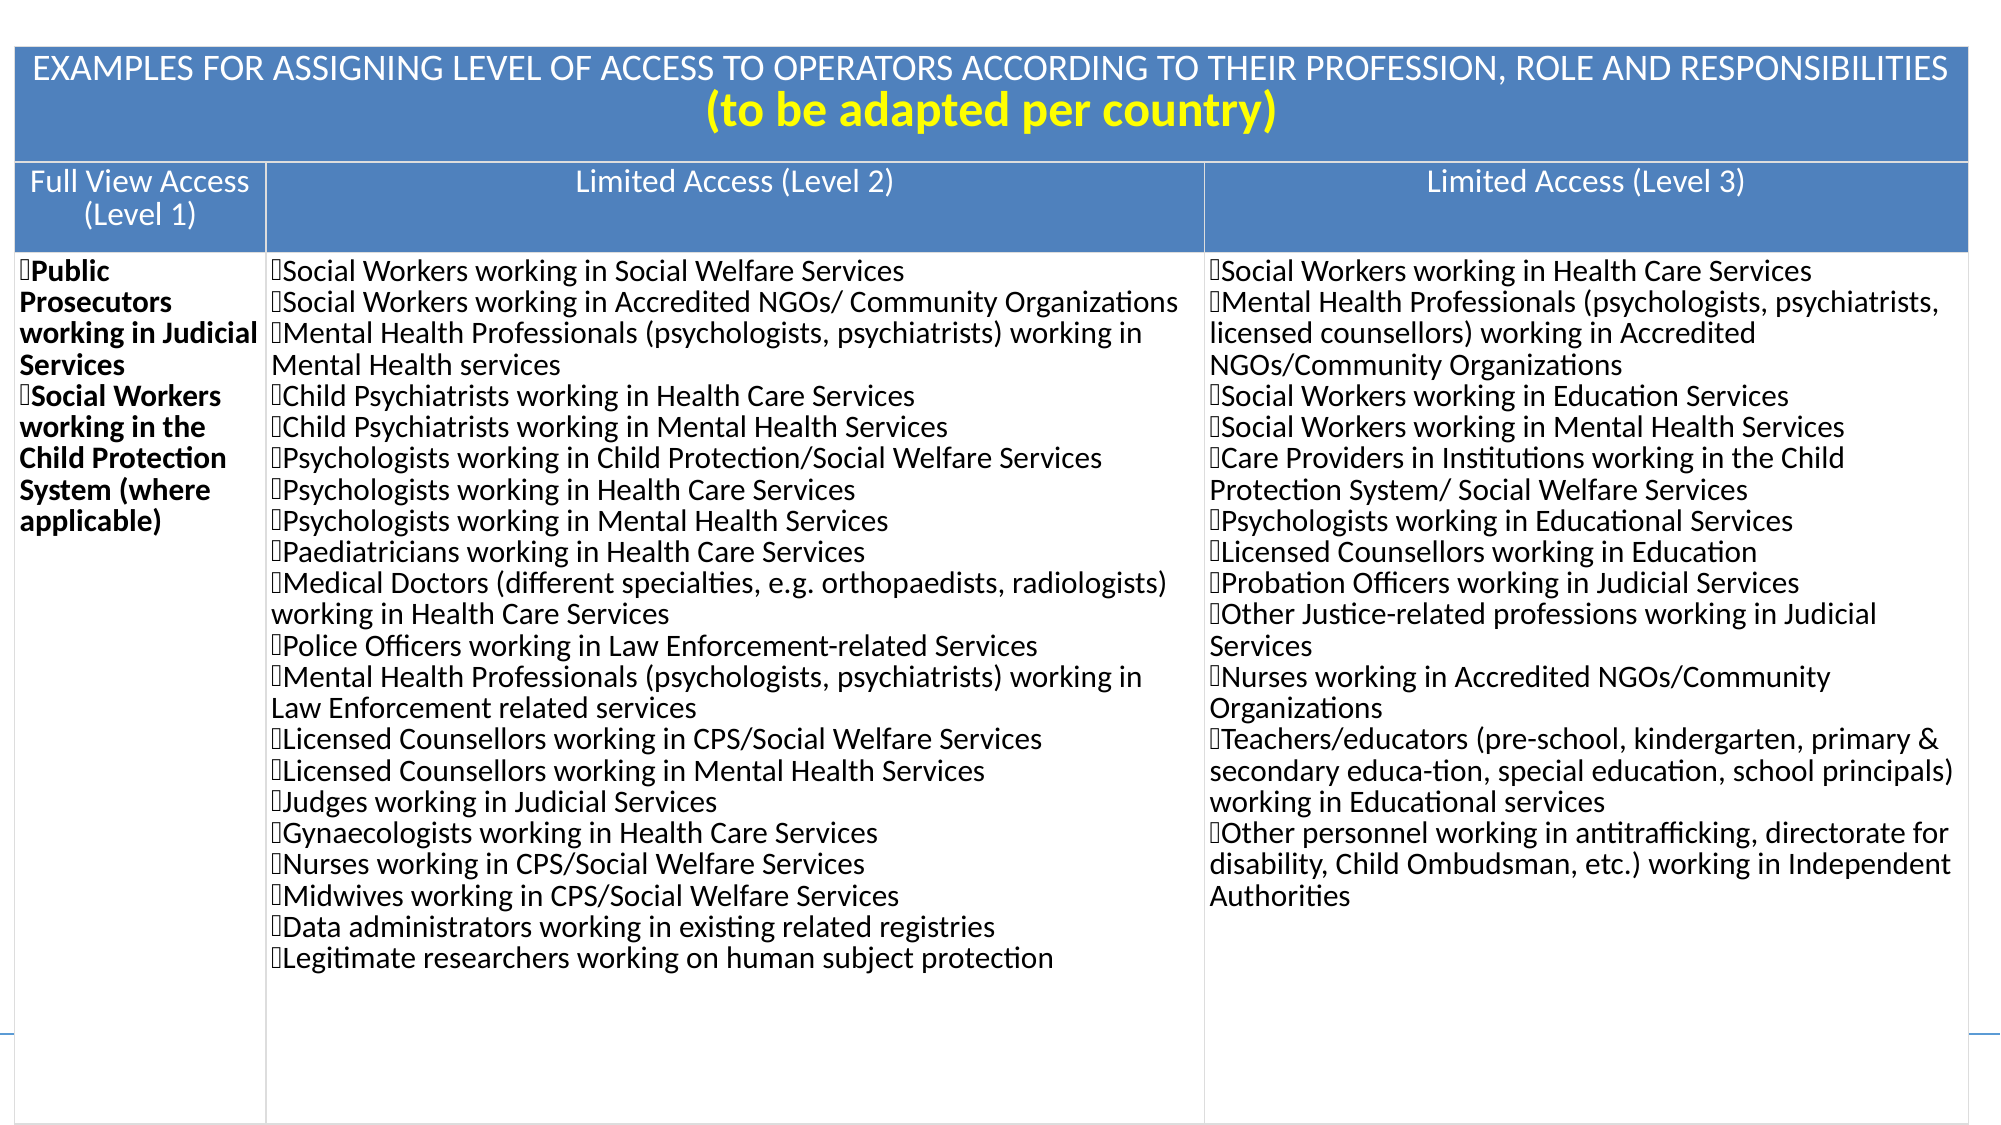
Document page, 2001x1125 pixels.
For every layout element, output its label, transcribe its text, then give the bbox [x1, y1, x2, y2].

table_header EXAMPLES FOR ASSIGNING LEVEL OF ACCESS TO OPERATORS ACCORDING TO THEIR PROFESSION, ROLE AND RESPONSIBILITIES (to be adapted per country) [15, 47, 1968, 161]
table_cell Full View Access (Level 1) [15, 163, 265, 252]
table_cell Public Prosecutors working in Judicial Services Social Workers working in the Child Protection System (where applicable) [15, 253, 265, 1123]
table_cell Limited Access (Level 3) [1205, 163, 1968, 252]
table_cell Limited Access (Level 2) [267, 163, 1204, 252]
table_cell Social Workers working in Health Care Services Mental Health Professionals (psychologists, psychiatrists, licensed counsellors) working in Accredited NGOs/Community Organizations Social Workers working in Education Services Social Workers working in Mental Health Services Care Providers in Institutions working in the Child Protection System/ Social Welfare Services Psychologists working in Educational Services Licensed Counsellors working in Education Probation Officers working in Judicial Services Other Justice-related professions working in Judicial Services Nurses working in Accredited NGOs/Community Organizations Teachers/educators (pre-school, kindergarten, primary & secondary educa-tion, special education, school principals) working in Educational services Other personnel working in antitrafficking, directorate for disability, Child Ombudsman, etc.) working in Independent Authorities [1205, 253, 1968, 1123]
table_cell Social Workers working in Social Welfare Services Social Workers working in Accredited NGOs/ Community Organizations Mental Health Professionals (psychologists, psychiatrists) working in Mental Health services Child Psychiatrists working in Health Care Services Child Psychiatrists working in Mental Health Services Psychologists working in Child Protection/Social Welfare Services Psychologists working in Health Care Services Psychologists working in Mental Health Services Paediatricians working in Health Care Services Medical Doctors (different specialties, e.g. orthopaedists, radiologists) working in Health Care Services Police Officers working in Law Enforcement-related Services Mental Health Professionals (psychologists, psychiatrists) working in Law Enforcement related services Licensed Counsellors working in CPS/Social Welfare Services Licensed Counsellors working in Mental Health Services Judges working in Judicial Services Gynaecologists working in Health Care Services Nurses working in CPS/Social Welfare Services Midwives working in CPS/Social Welfare Services Data administrators working in existing related registries Legitimate researchers working on human subject protection [267, 253, 1204, 1123]
